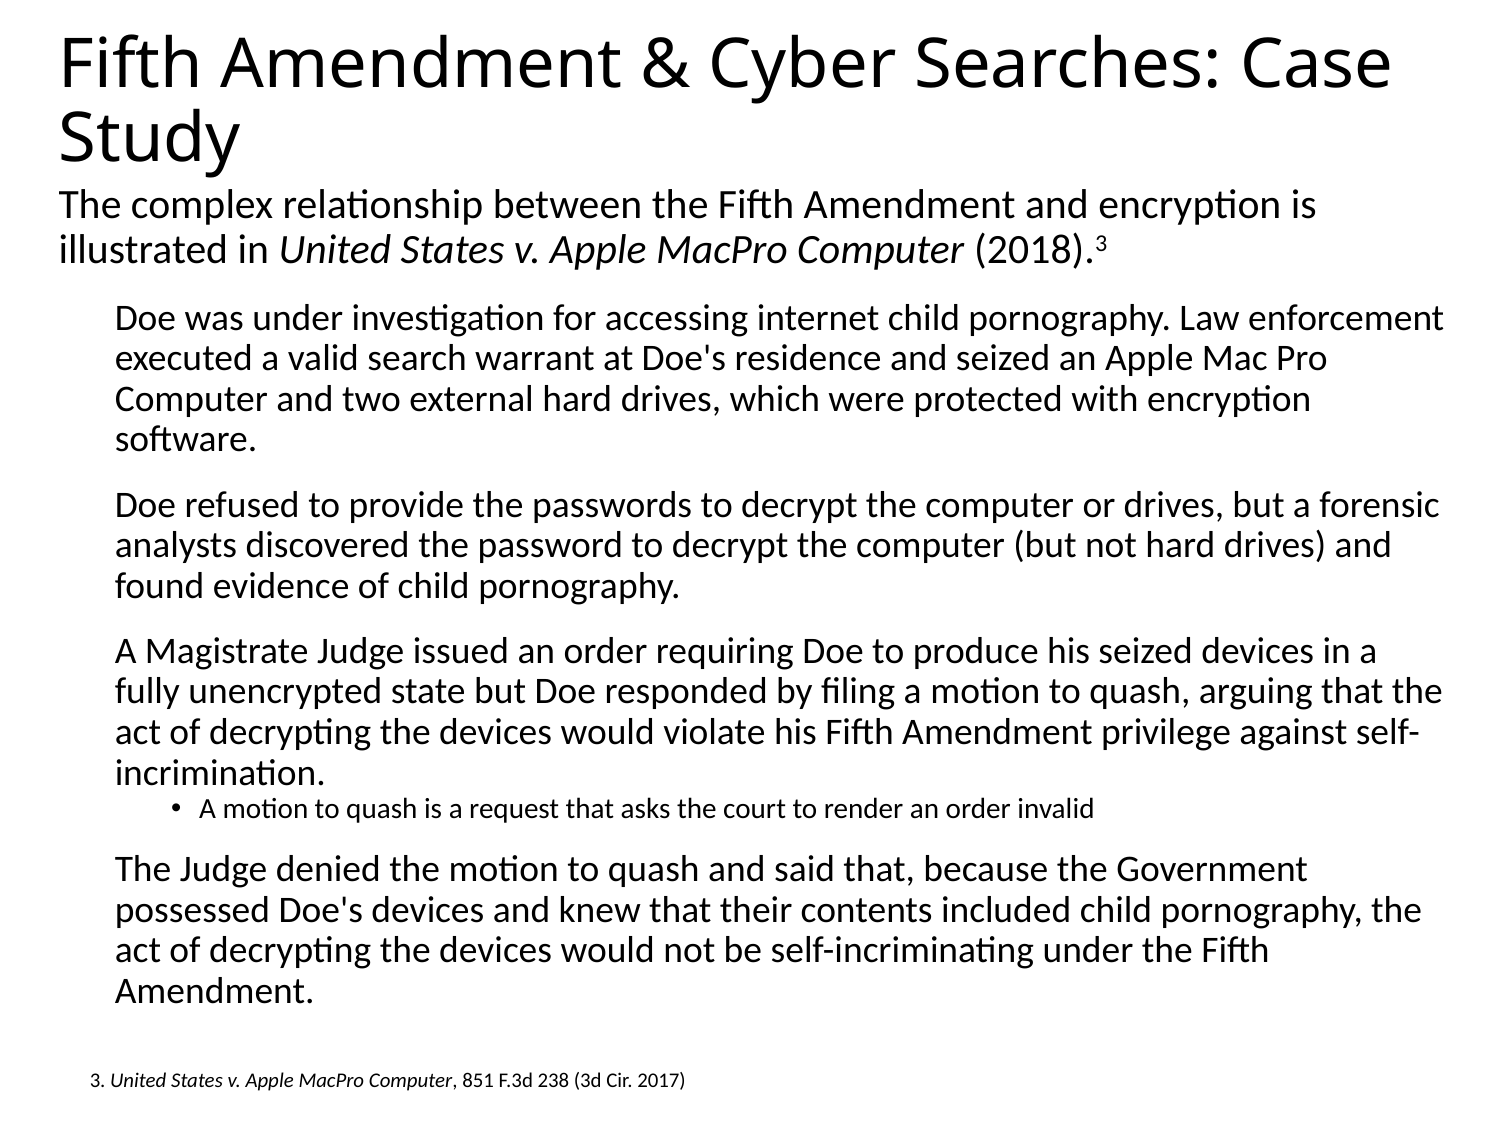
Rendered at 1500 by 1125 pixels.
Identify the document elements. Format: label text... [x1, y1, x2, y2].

text_box 3. United States v. Apple MacPro Computer, 851 F.3d 238 (3d Cir. 2017) [0, 1059, 1312, 1100]
title Fifth Amendment & Cyber Searches: Case Study [43, 29, 1438, 175]
list The complex relationship between the Fifth Amendment and encryption is illustrated in United States v. Apple MacPro Computer (2018).3 Doe was under investigation for accessing internet child pornography. Law enforcement executed a valid search warrant at Doe's residence and seized an Apple Mac Pro Computer and two external hard drives, which were protected with encryption software. Doe refused to provide the passwords to decrypt the computer or drives, but a forensic analysts discovered the password to decrypt the computer (but not hard drives) and found evidence of child pornography. A Magistrate Judge issued an order requiring Doe to produce his seized devices in a fully unencrypted state but Doe responded by filing a motion to quash, arguing that the act of decrypting the devices would violate his Fifth Amendment privilege against self-incrimination. A motion to quash is a request that asks the court to render an order invalid The Judge denied the motion to quash and said that, because the Government possessed Doe's devices and knew that their contents included child pornography, the act of decrypting the devices would not be self-incriminating under the Fifth Amendment. [43, 175, 1466, 890]
